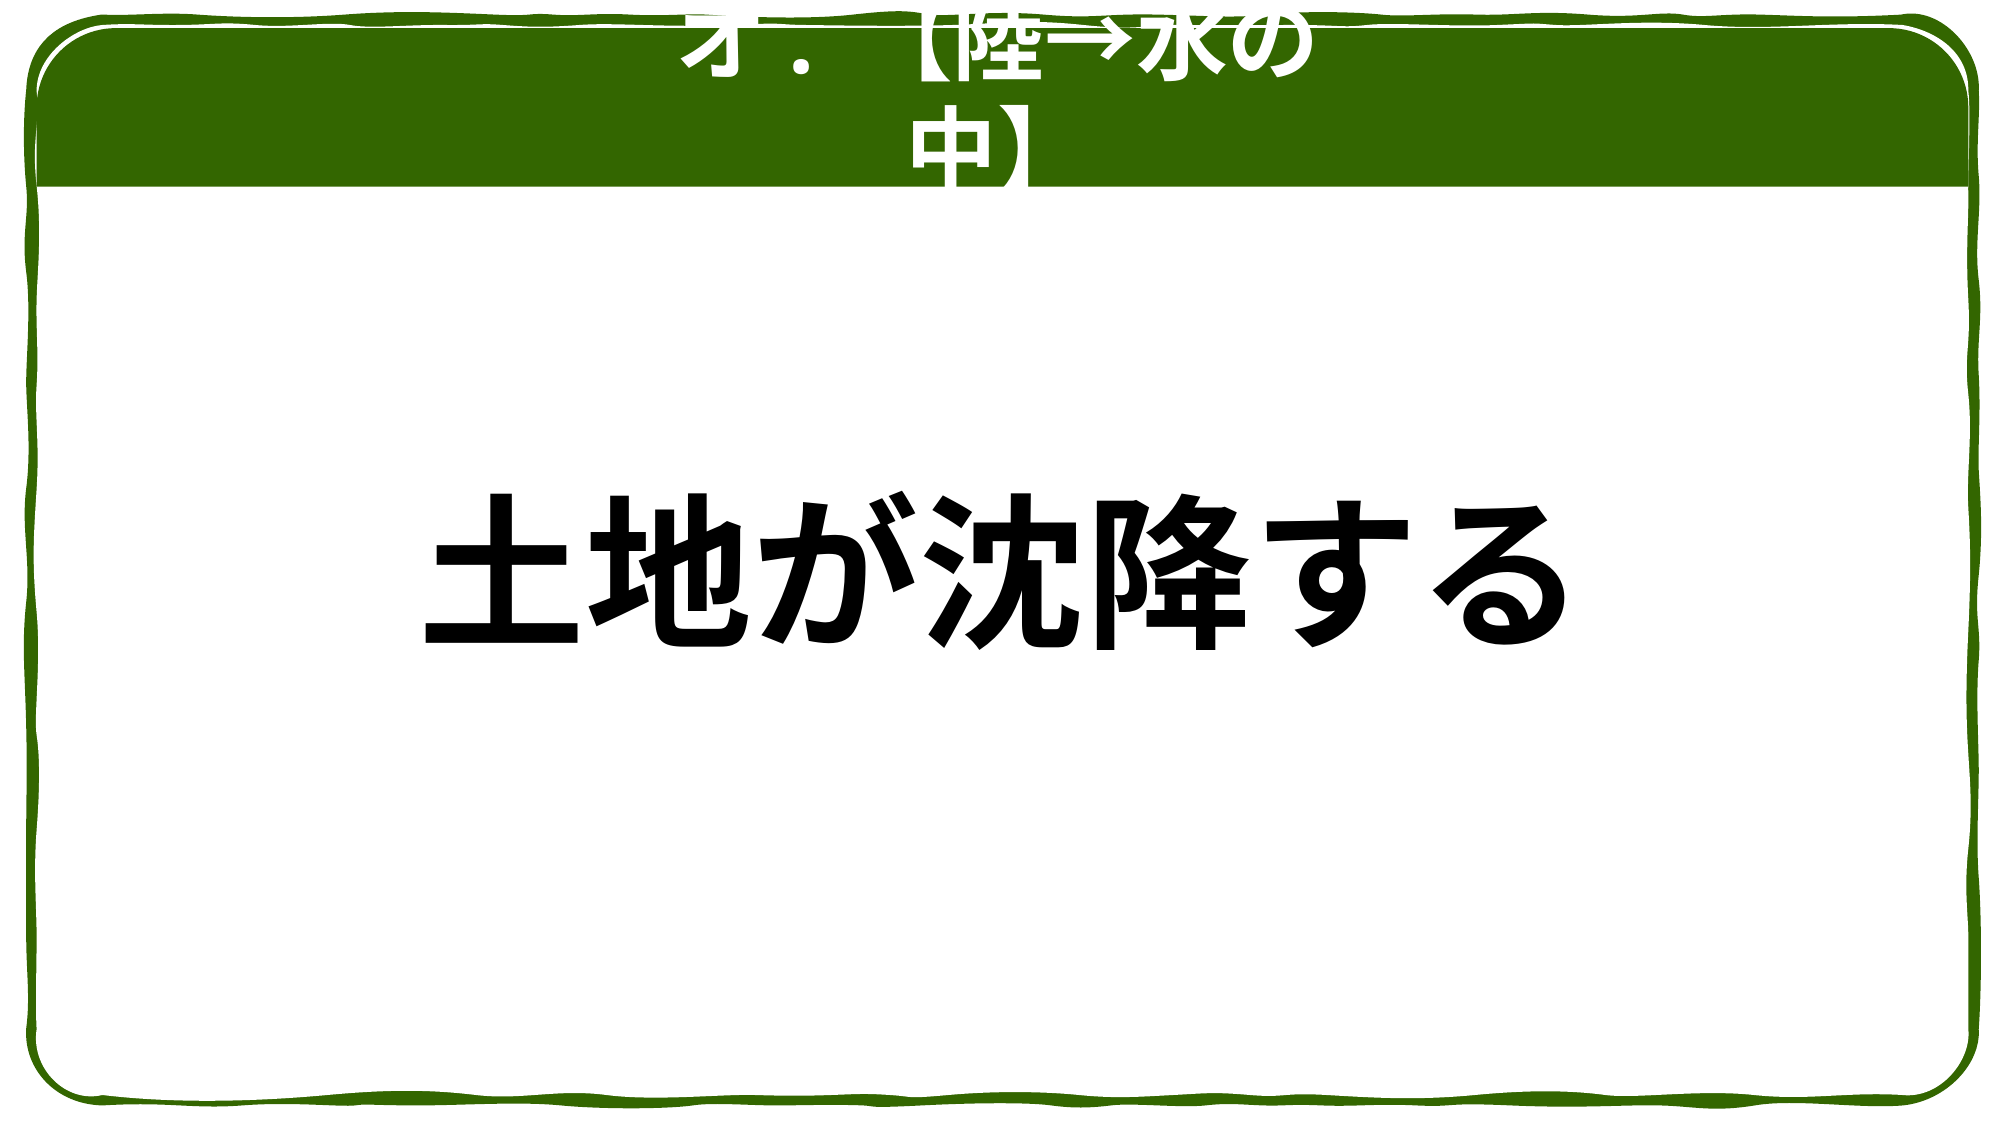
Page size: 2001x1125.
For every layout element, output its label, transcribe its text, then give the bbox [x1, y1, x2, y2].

text_box オ. 【陸→水の中】 [600, 13, 1395, 24]
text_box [36, 24, 1969, 1096]
